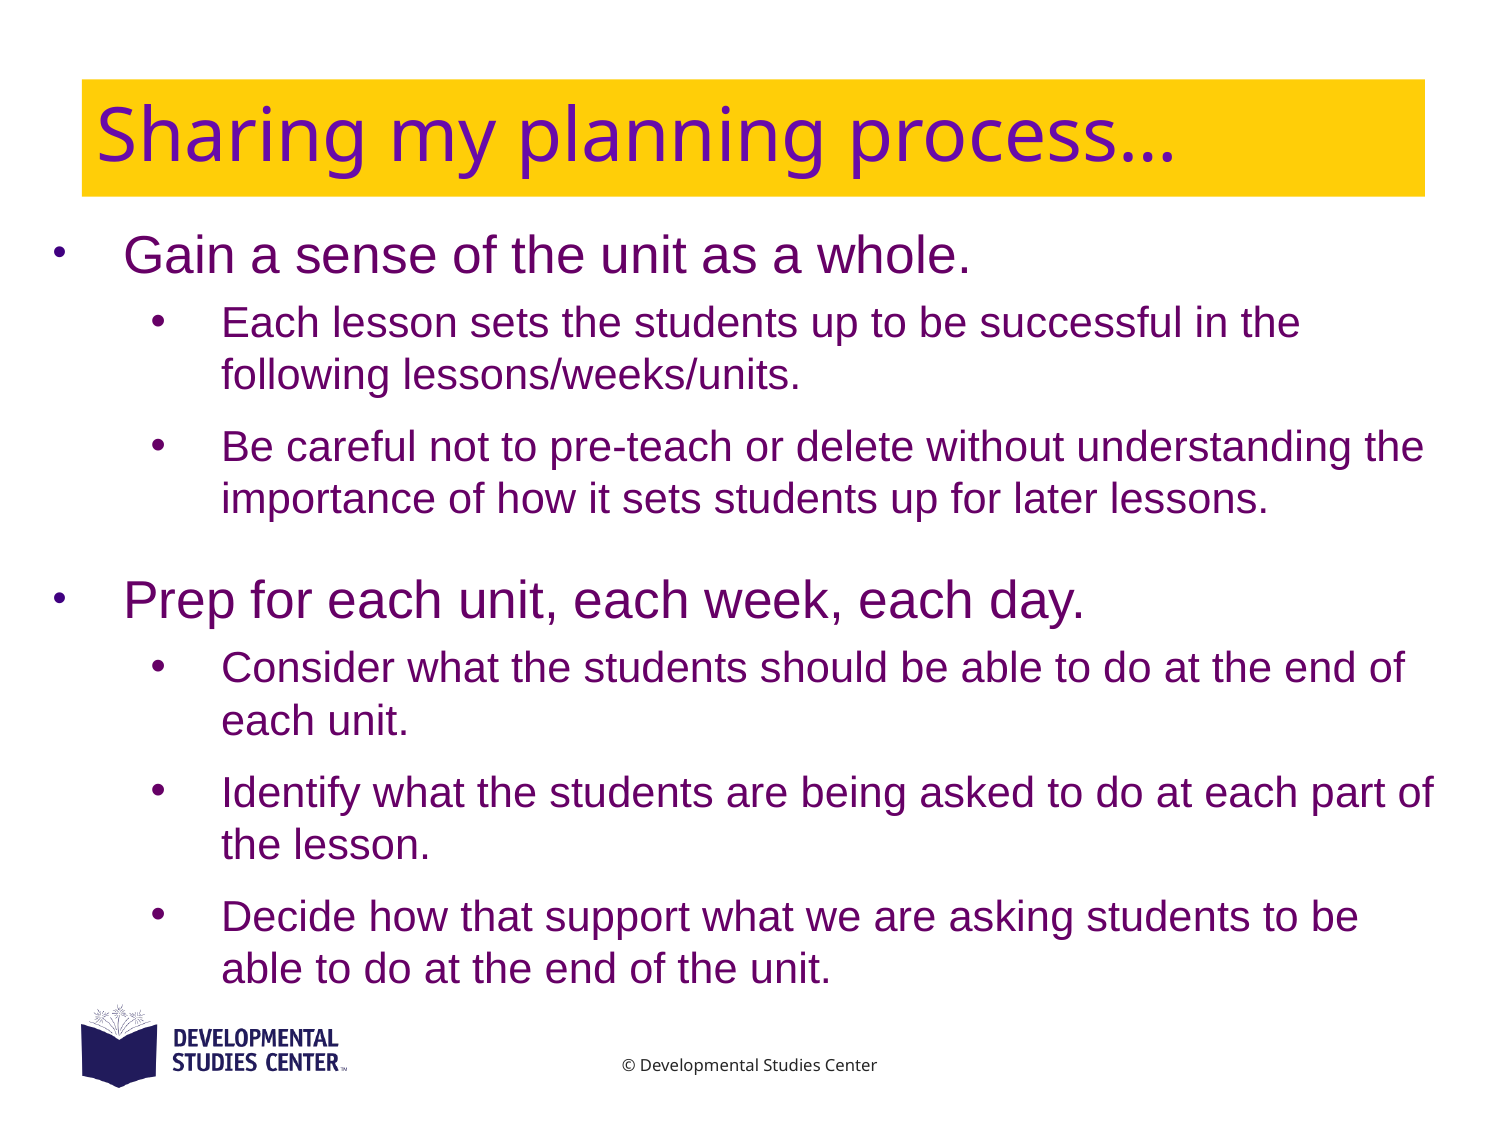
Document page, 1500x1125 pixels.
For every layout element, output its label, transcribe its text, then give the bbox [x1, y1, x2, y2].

title Sharing my planning process… [81, 79, 1425, 197]
picture [81, 1005, 347, 1088]
list Gain a sense of the unit as a whole. Each lesson sets the students up to be successful in the following lessons/weeks/units. Be careful not to pre-teach or delete without understanding the importance of how it sets students up for later lessons. Prep for each unit, each week, each day. Consider what the students should be able to do at the end of each unit. Identify what the students are being asked to do at each part of the lesson. Decide how that support what we are asking students to be able to do at the end of the unit. [37, 212, 1463, 1005]
